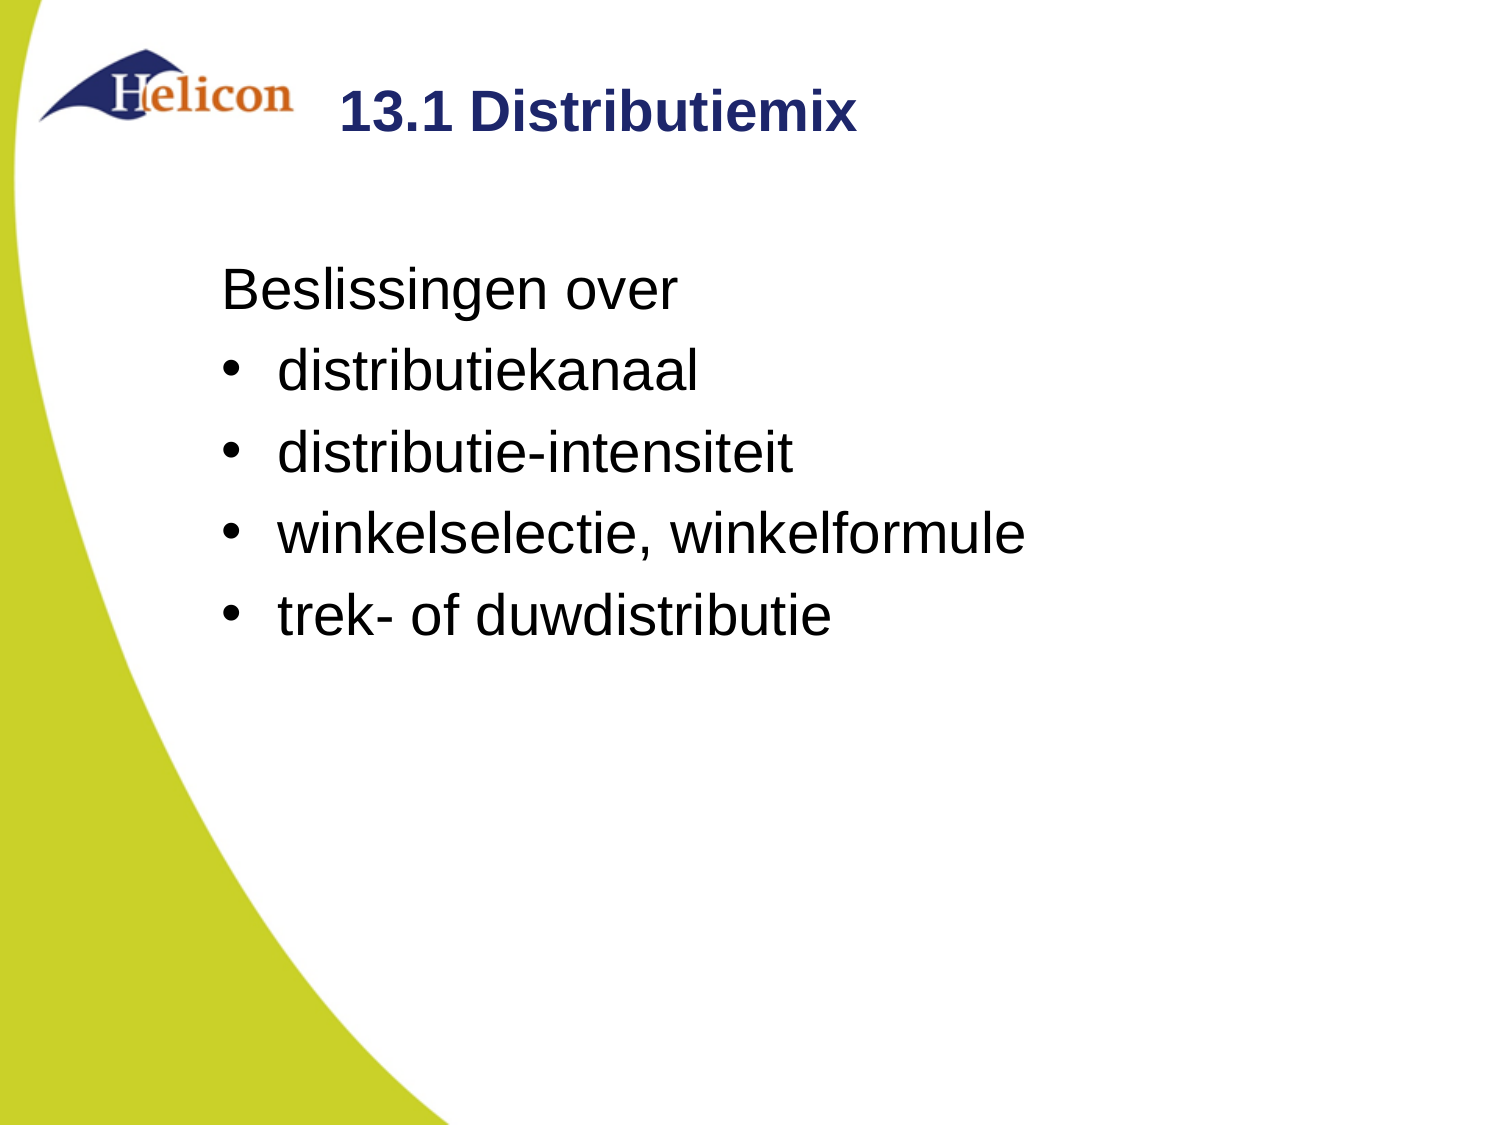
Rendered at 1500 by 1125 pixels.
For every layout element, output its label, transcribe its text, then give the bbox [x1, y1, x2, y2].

list Beslissingen over distributiekanaal distributie-intensiteit winkelselectie, winkelformule trek- of duwdistributie [206, 243, 1500, 986]
title 13.1 Distributiemix [324, 54, 1415, 161]
picture [0, 0, 1500, 1125]
